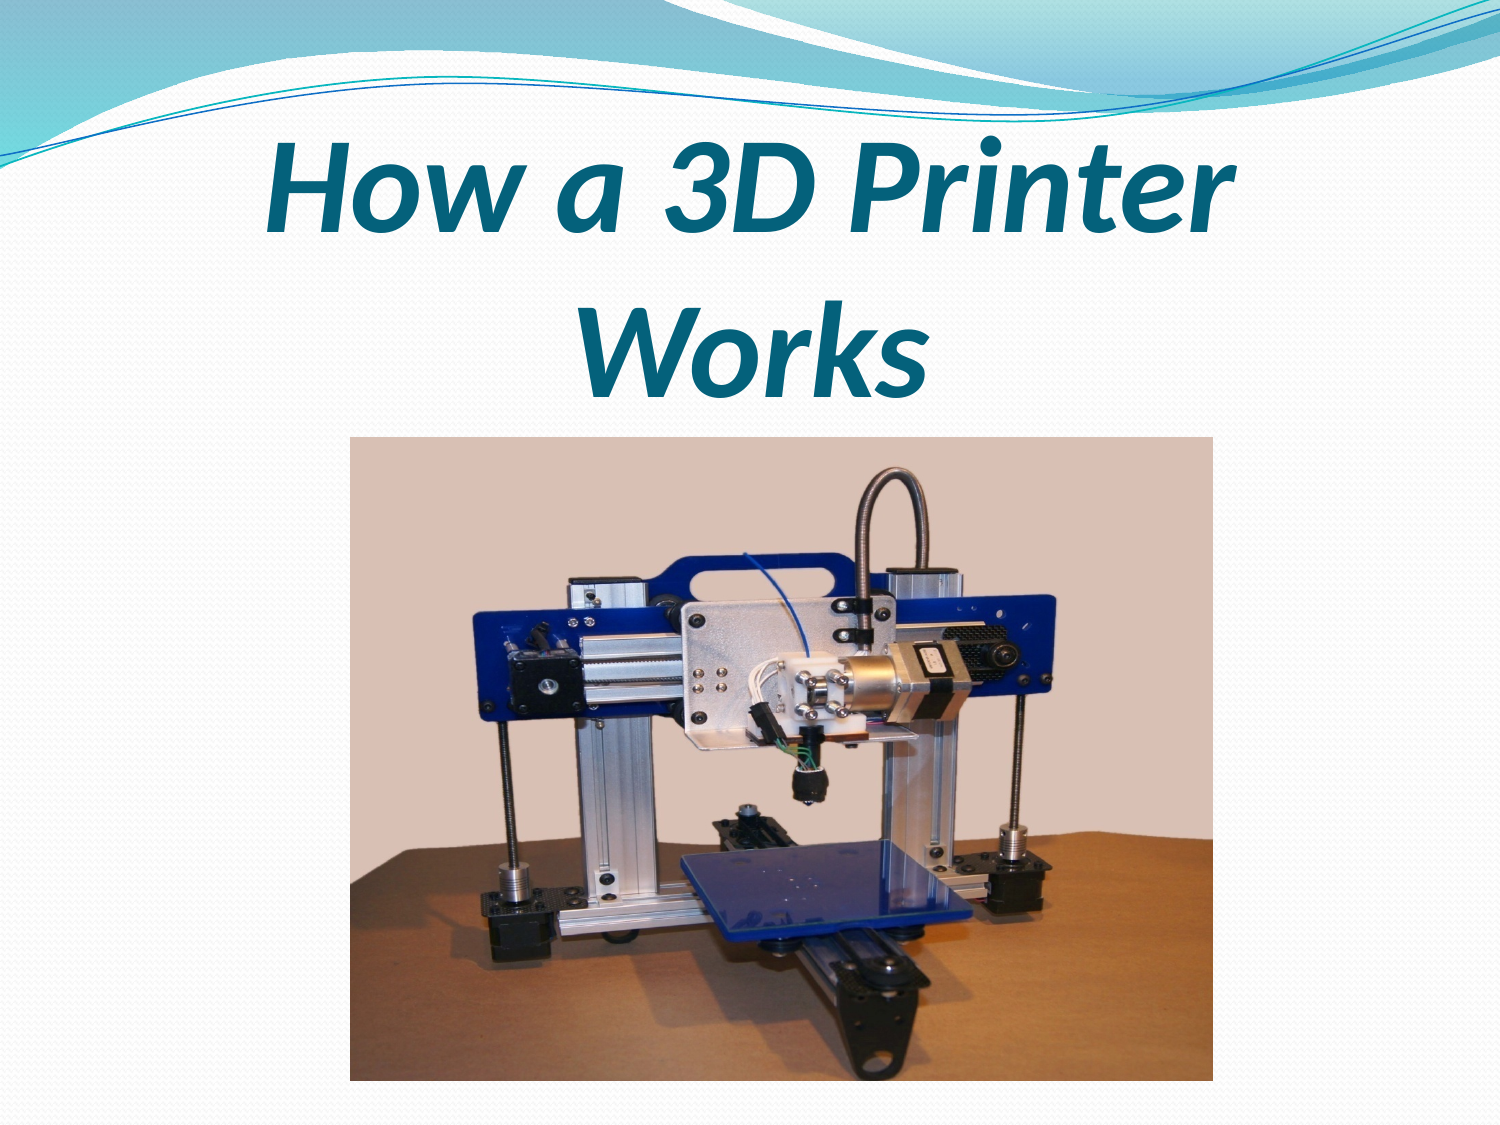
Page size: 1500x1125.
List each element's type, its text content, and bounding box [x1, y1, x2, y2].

text_box How a 3D Printer Works [87, 124, 1413, 425]
picture [349, 437, 1213, 1082]
